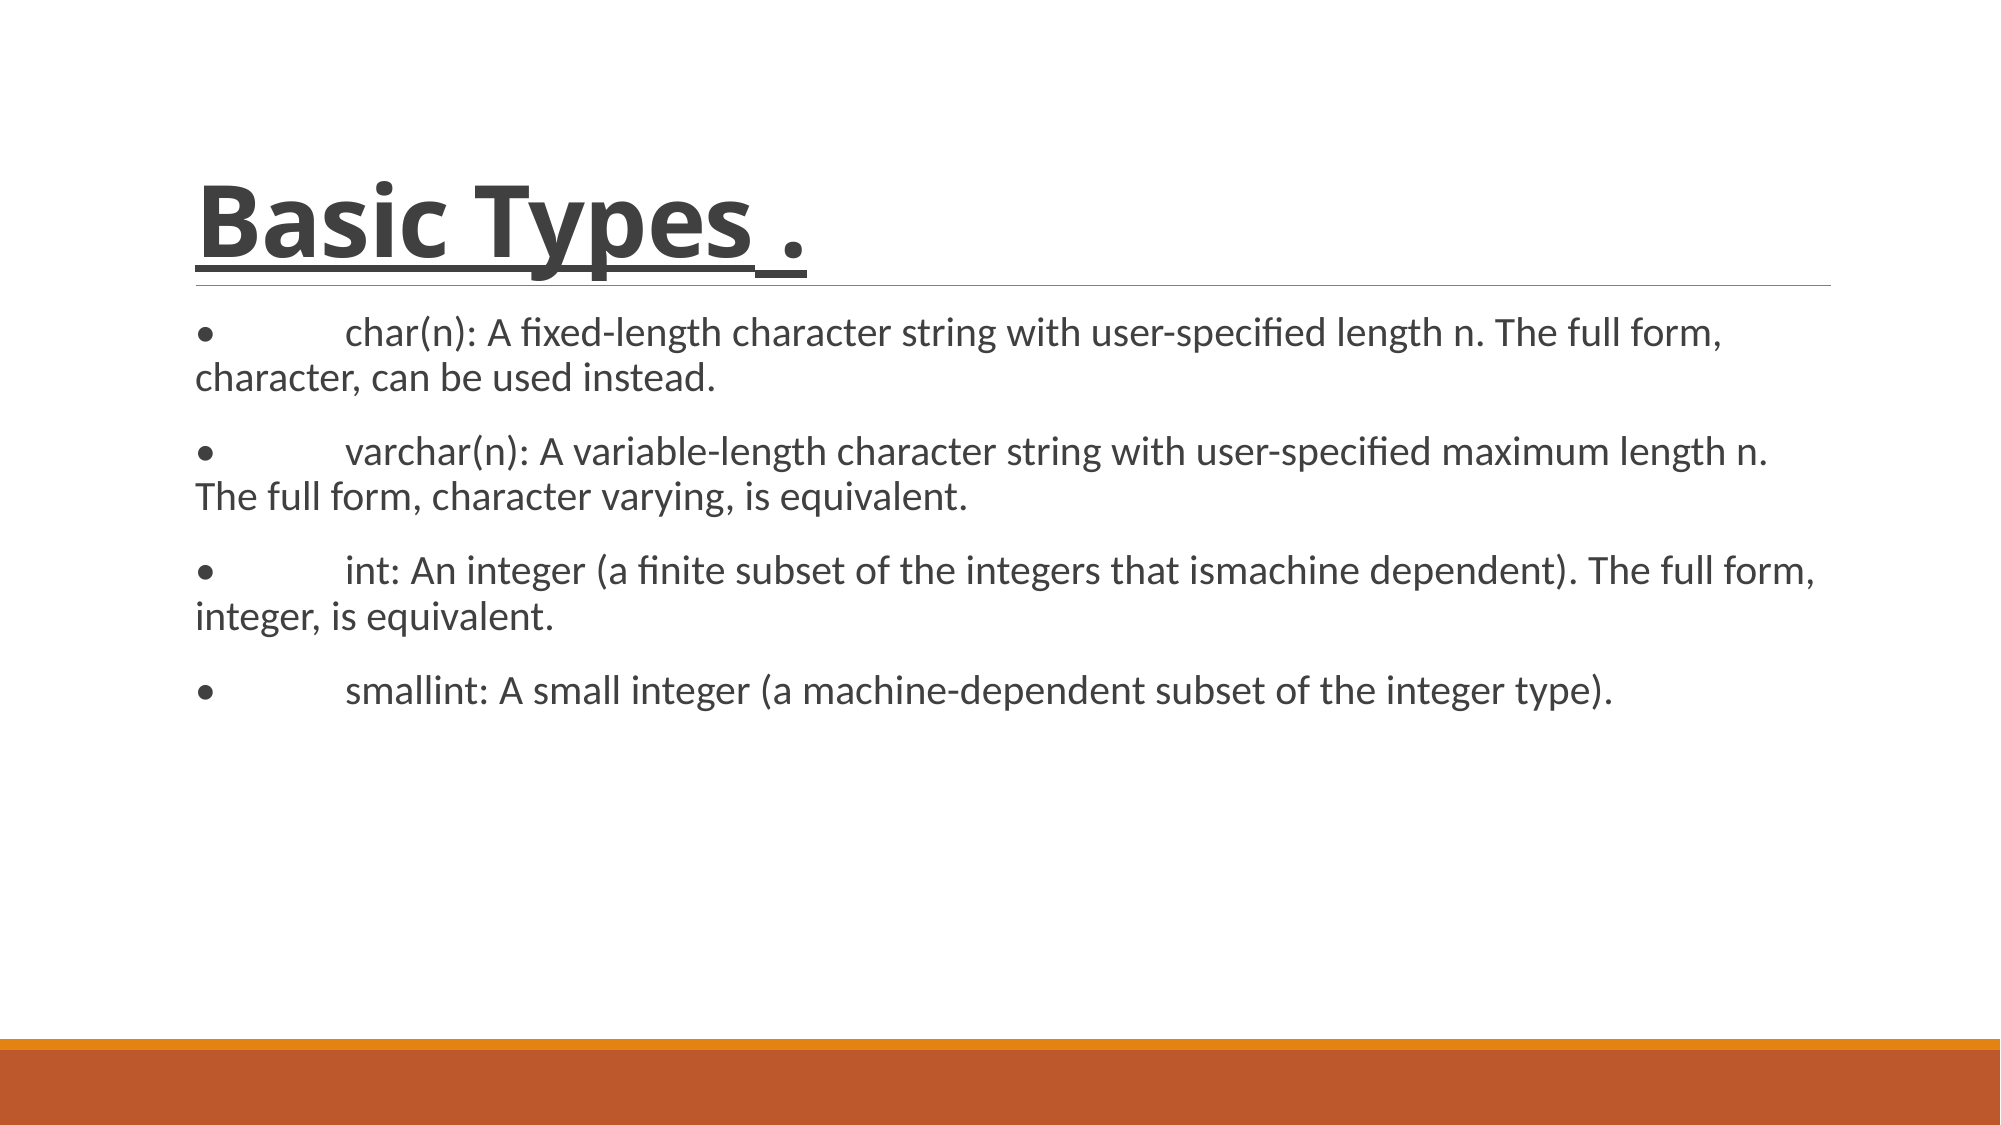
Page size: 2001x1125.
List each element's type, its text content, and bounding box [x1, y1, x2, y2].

list • char(n): A fixed-length character string with user-specified length n. The full form, character, can be used instead. • varchar(n): A variable-length character string with user-specified maximum length n. The full form, character varying, is equivalent. • int: An integer (a finite subset of the integers that ismachine dependent). The full form, integer, is equivalent. • smallint: A small integer (a machine-dependent subset of the integer type). [180, 302, 1830, 963]
title . Basic Types [180, 47, 1830, 285]
